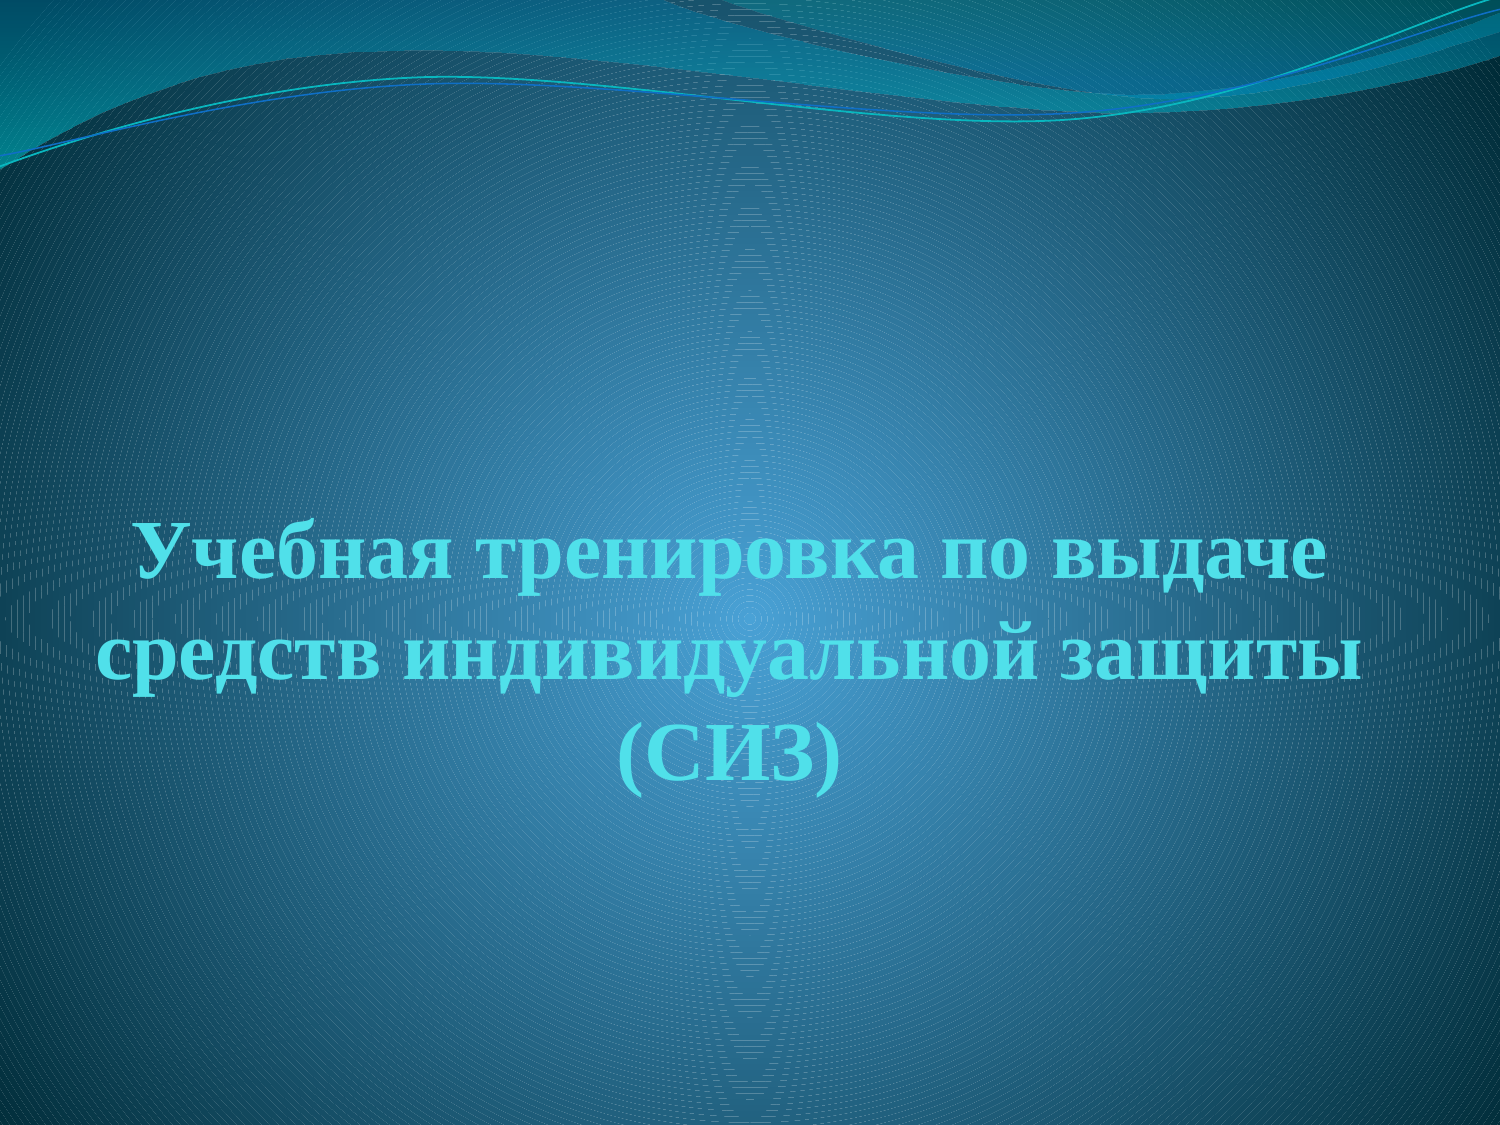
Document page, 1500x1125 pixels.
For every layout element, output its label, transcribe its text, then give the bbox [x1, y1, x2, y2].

title Учебная тренировка по выдаче средств индивидуальной защиты (СИЗ) [93, 492, 1369, 797]
